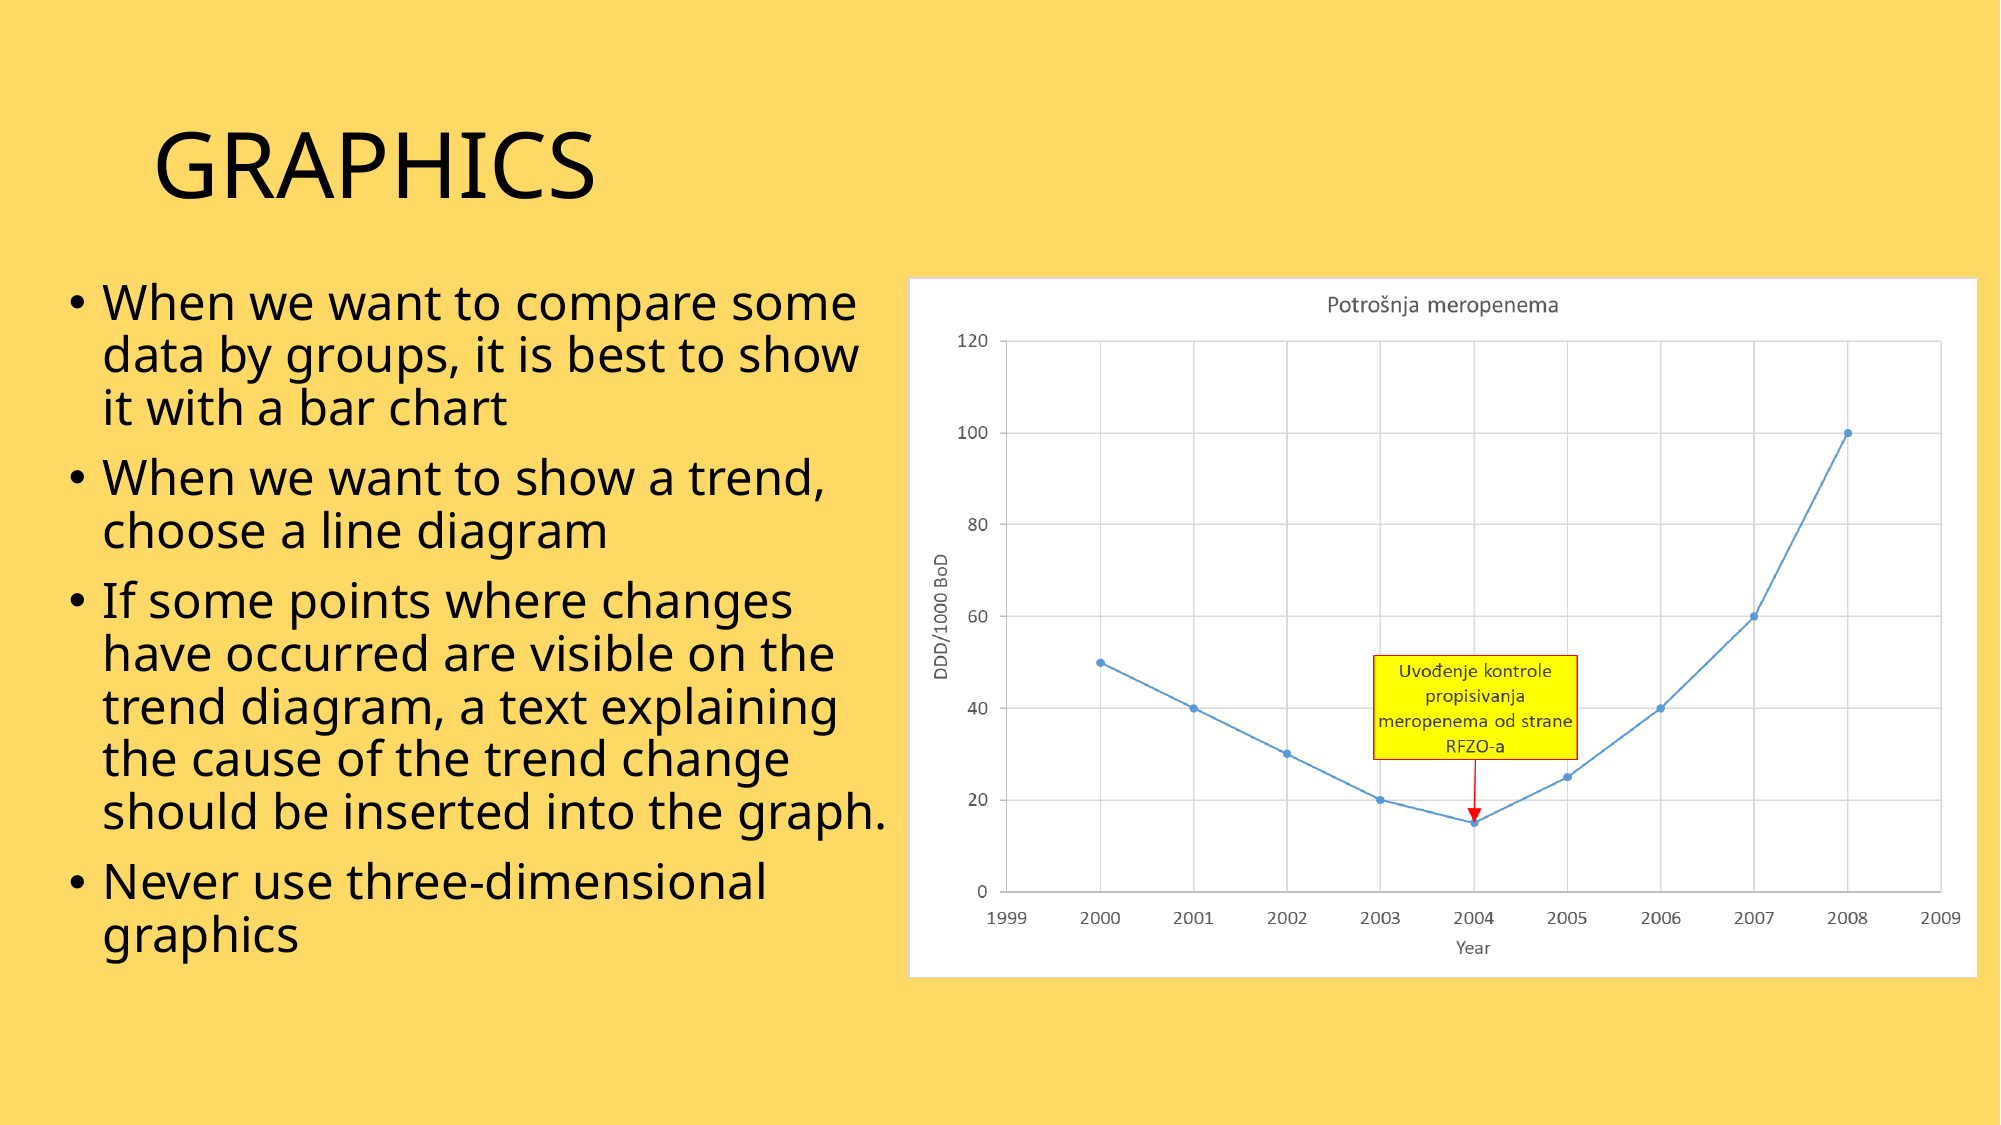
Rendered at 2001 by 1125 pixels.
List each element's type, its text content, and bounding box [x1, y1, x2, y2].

list When we want to compare some data by groups, it is best to show it with a bar chart When we want to show a trend, choose a line diagram If some points where changes have occurred are visible on the trend diagram, a text explaining the cause of the trend change should be inserted into the graph. Never use three-dimensional graphics [53, 270, 909, 985]
picture [908, 277, 1978, 978]
title GRAPHICS [137, 59, 1863, 277]
